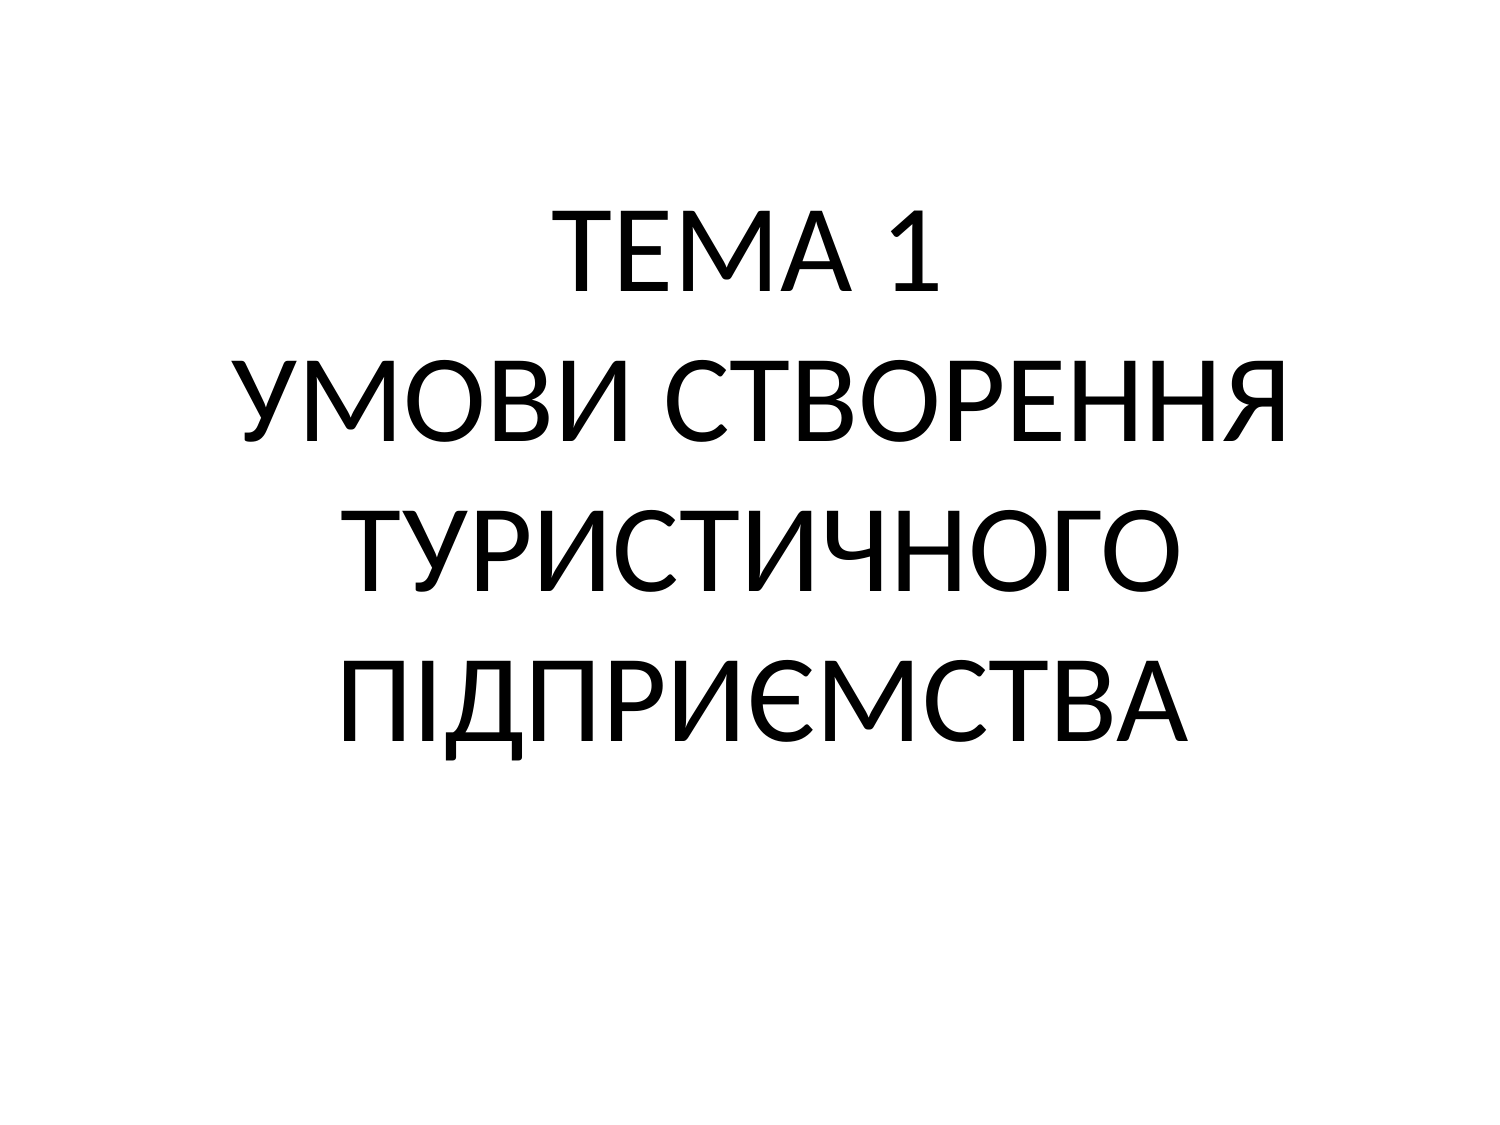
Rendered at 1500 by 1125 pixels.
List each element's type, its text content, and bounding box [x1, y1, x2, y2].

title ТЕМА 1 УМОВИ СТВОРЕННЯ ТУРИСТИЧНОГО ПІДПРИЄМСТВА [100, 101, 1425, 941]
